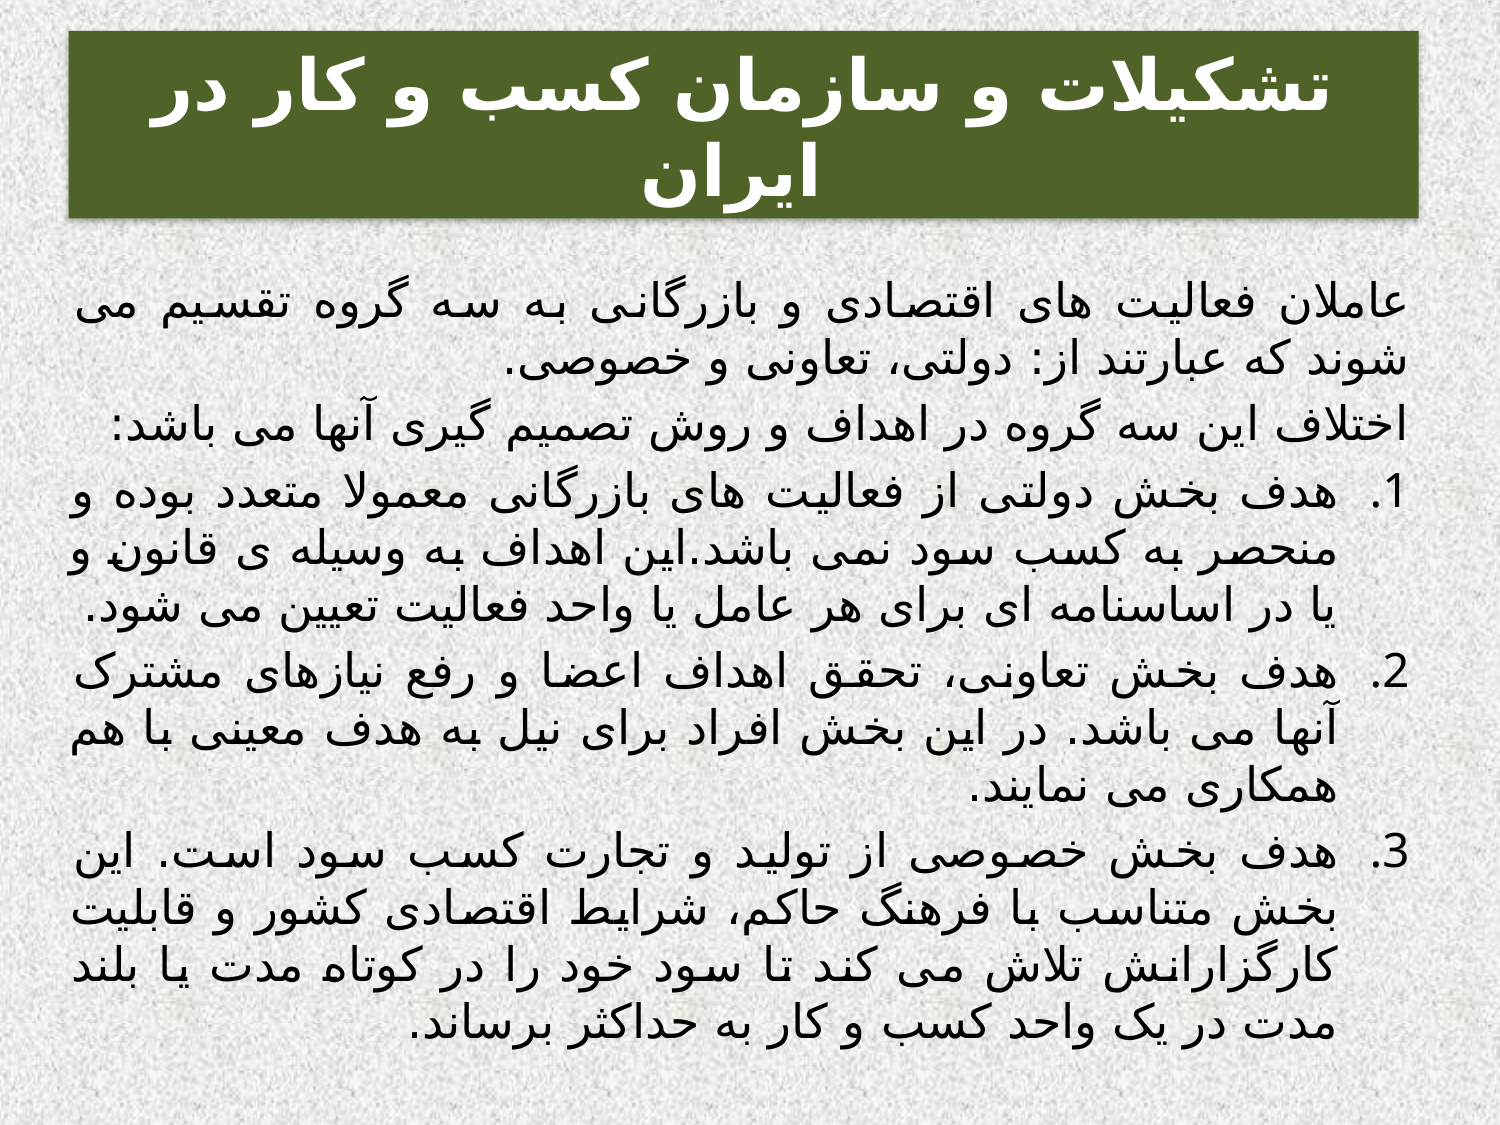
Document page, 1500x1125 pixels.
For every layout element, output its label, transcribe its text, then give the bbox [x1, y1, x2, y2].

list عاملان فعالیت های اقتصادی و بازرگانی به سه گروه تقسیم می شوند که عبارتند از: دولتی، تعاونی و خصوصی. اختلاف این سه گروه در اهداف و روش تصمیم گیری آنها می باشد: هدف بخش دولتی از فعالیت های بازرگانی معمولا متعدد بوده و منحصر به کسب سود نمی باشد.این اهداف به وسیله ی قانون و یا در اساسنامه ای برای هر عامل یا واحد فعالیت تعیین می شود. هدف بخش تعاونی، تحقق اهداف اعضا و رفع نیازهای مشترک آنها می باشد. در این بخش افراد برای نیل به هدف معینی با هم همکاری می نمایند. هدف بخش خصوصی از تولید و تجارت کسب سود است. این بخش متناسب با فرهنگ حاکم، شرایط اقتصادی کشور و قابلیت کارگزارانش تلاش می کند تا سود خود را در کوتاه مدت یا بلند مدت در یک واحد کسب و کار به حداکثر برساند. [53, 262, 1425, 1071]
title تشکیلات و سازمان کسب و کار در ایران [68, 30, 1419, 219]
picture [0, 0, 1500, 1125]
